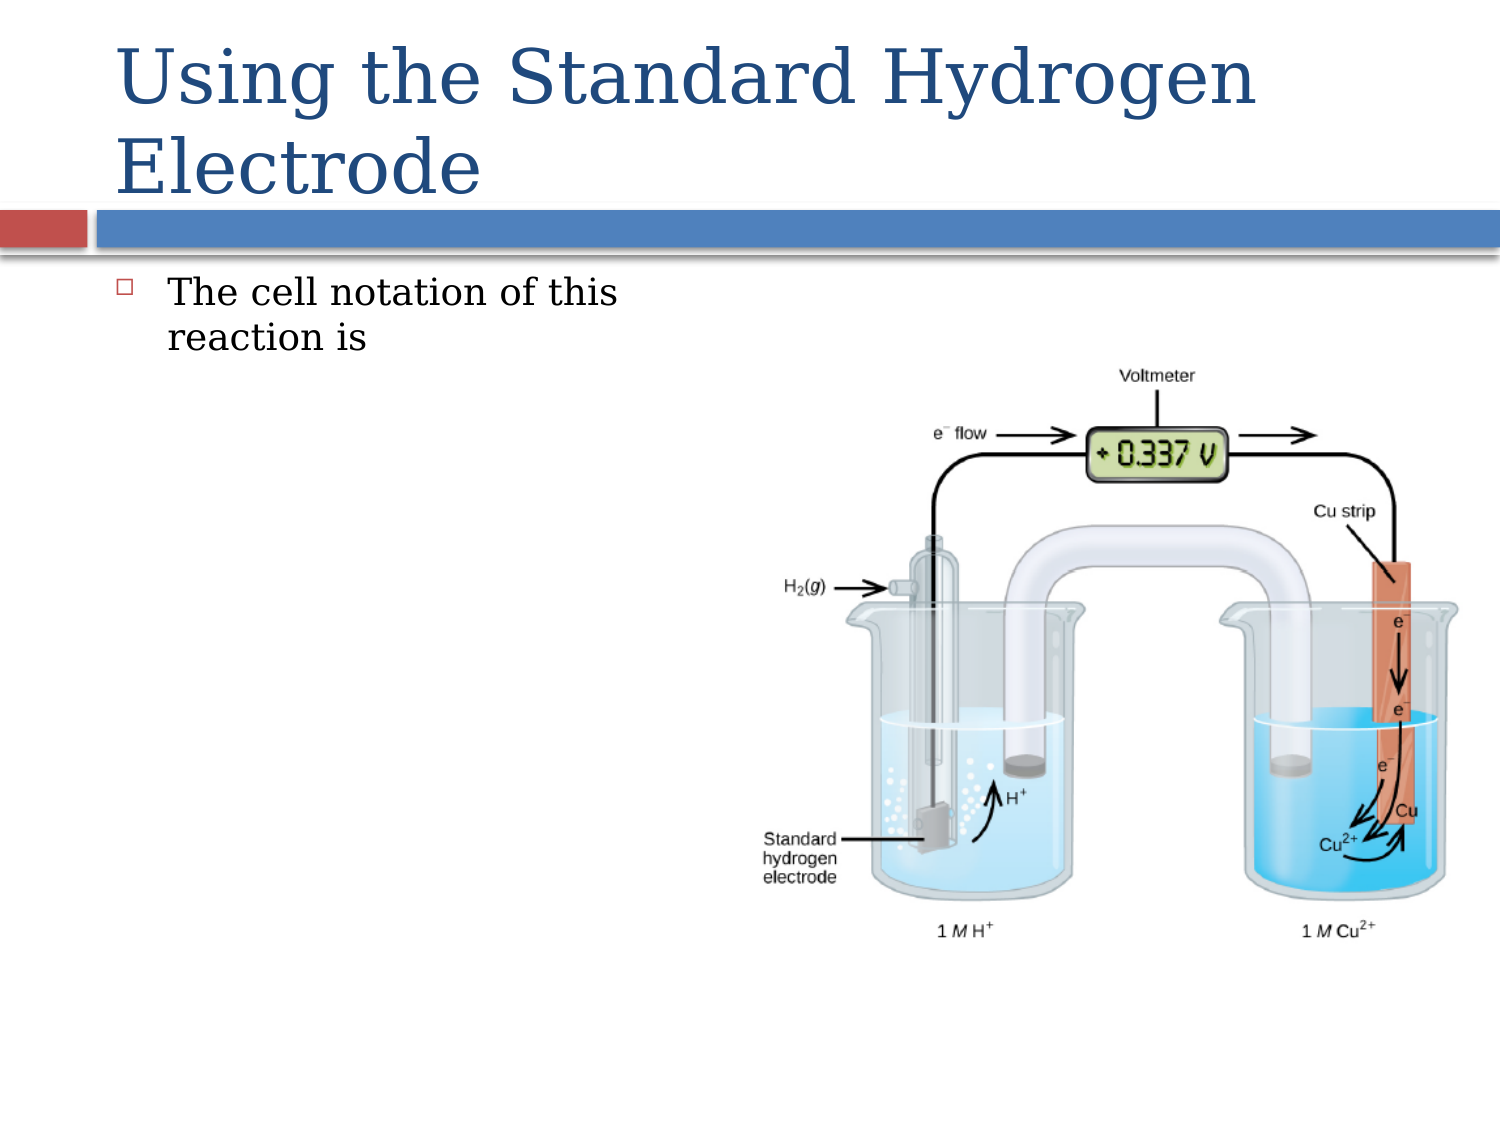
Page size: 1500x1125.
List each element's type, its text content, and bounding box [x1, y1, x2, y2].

title Using the Standard Hydrogen Electrode [99, 37, 1438, 200]
picture [749, 343, 1480, 958]
